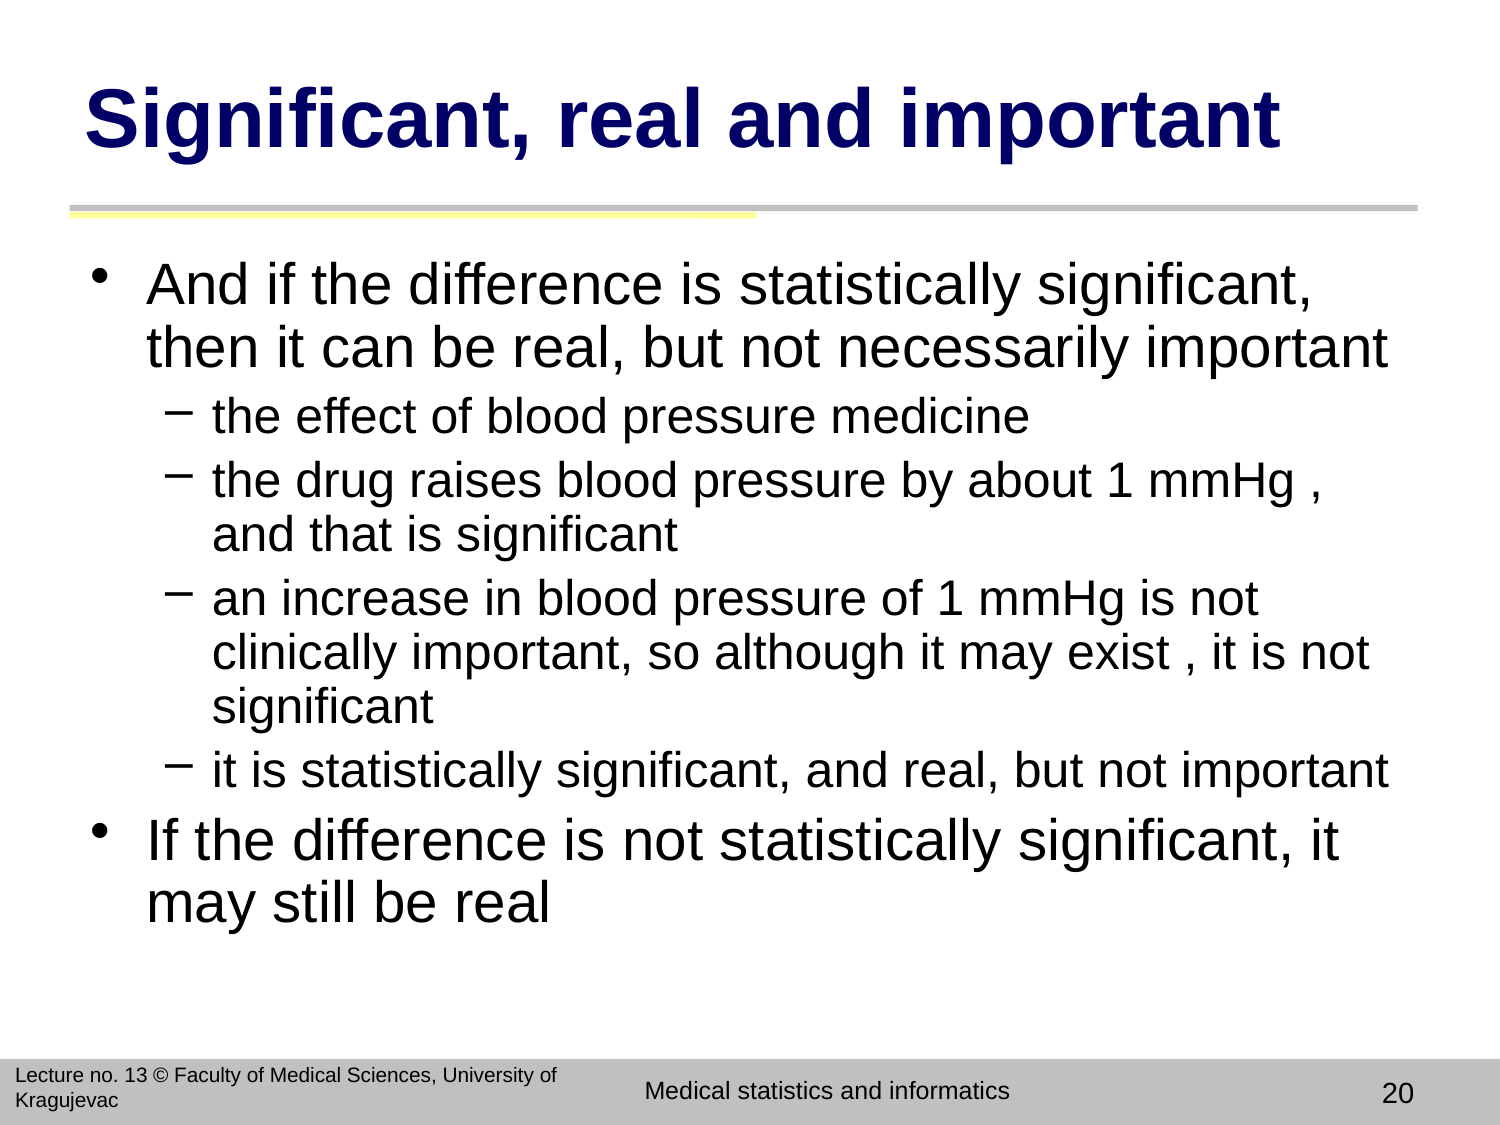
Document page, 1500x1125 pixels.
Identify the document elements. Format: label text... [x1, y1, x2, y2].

slide_number Lecture no. 13 © Faculty of Medical Sciences, University of Kragujevac [0, 1053, 629, 1108]
footer Medical statistics and informatics [512, 1066, 1144, 1125]
list And if the difference is statistically significant, then it can be real, but not necessarily important the effect of blood pressure medicine the drug raises blood pressure by about 1 mmHg , and that is significant an increase in blood pressure of 1 mmHg is not clinically important, so although it may exist , it is not significant it is statistically significant, and real, but not important If the difference is not statistically significant, it may still be real [74, 246, 1426, 1023]
slide_number 20 [1164, 1066, 1430, 1125]
title Significant, real and important [69, 19, 1426, 208]
